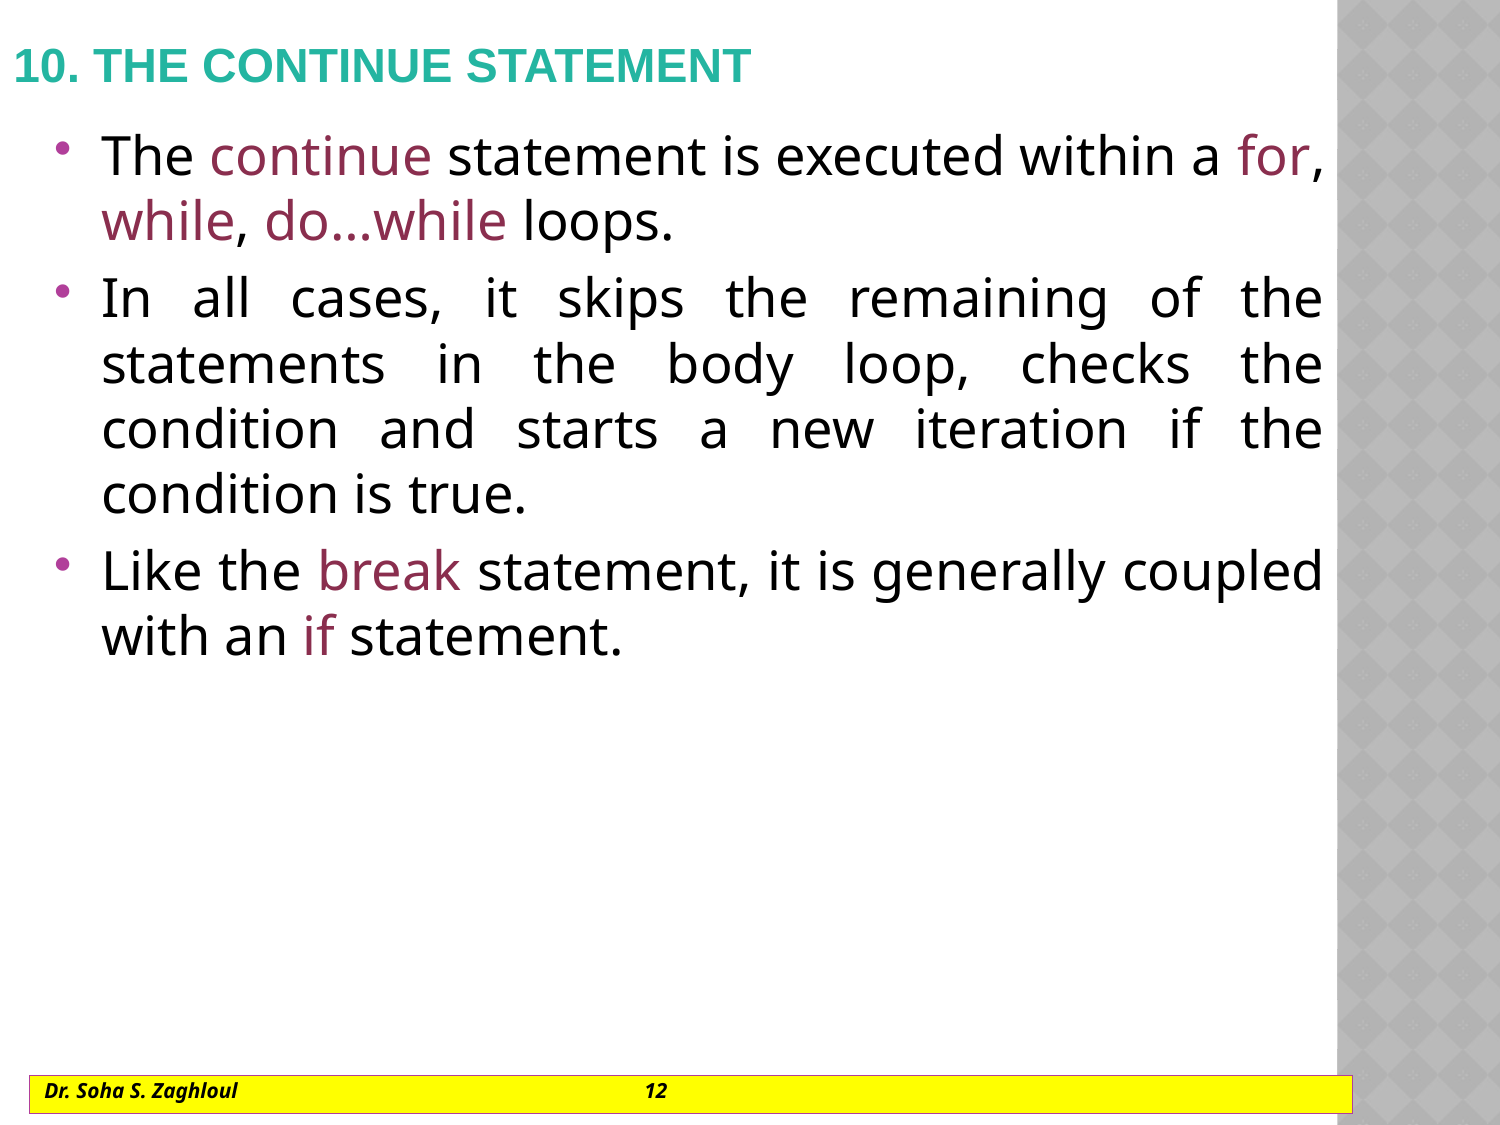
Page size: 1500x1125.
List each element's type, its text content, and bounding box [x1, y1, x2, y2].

title 10. The continue statement [5, 19, 1341, 93]
text_box Dr. Soha S. Zaghloul 12 [29, 1075, 1353, 1114]
list The continue statement is executed within a for, while, do…while loops. In all cases, it skips the remaining of the statements in the body loop, checks the condition and starts a new iteration if the condition is true. Like the break statement, it is generally coupled with an if statement. [41, 113, 1341, 1059]
